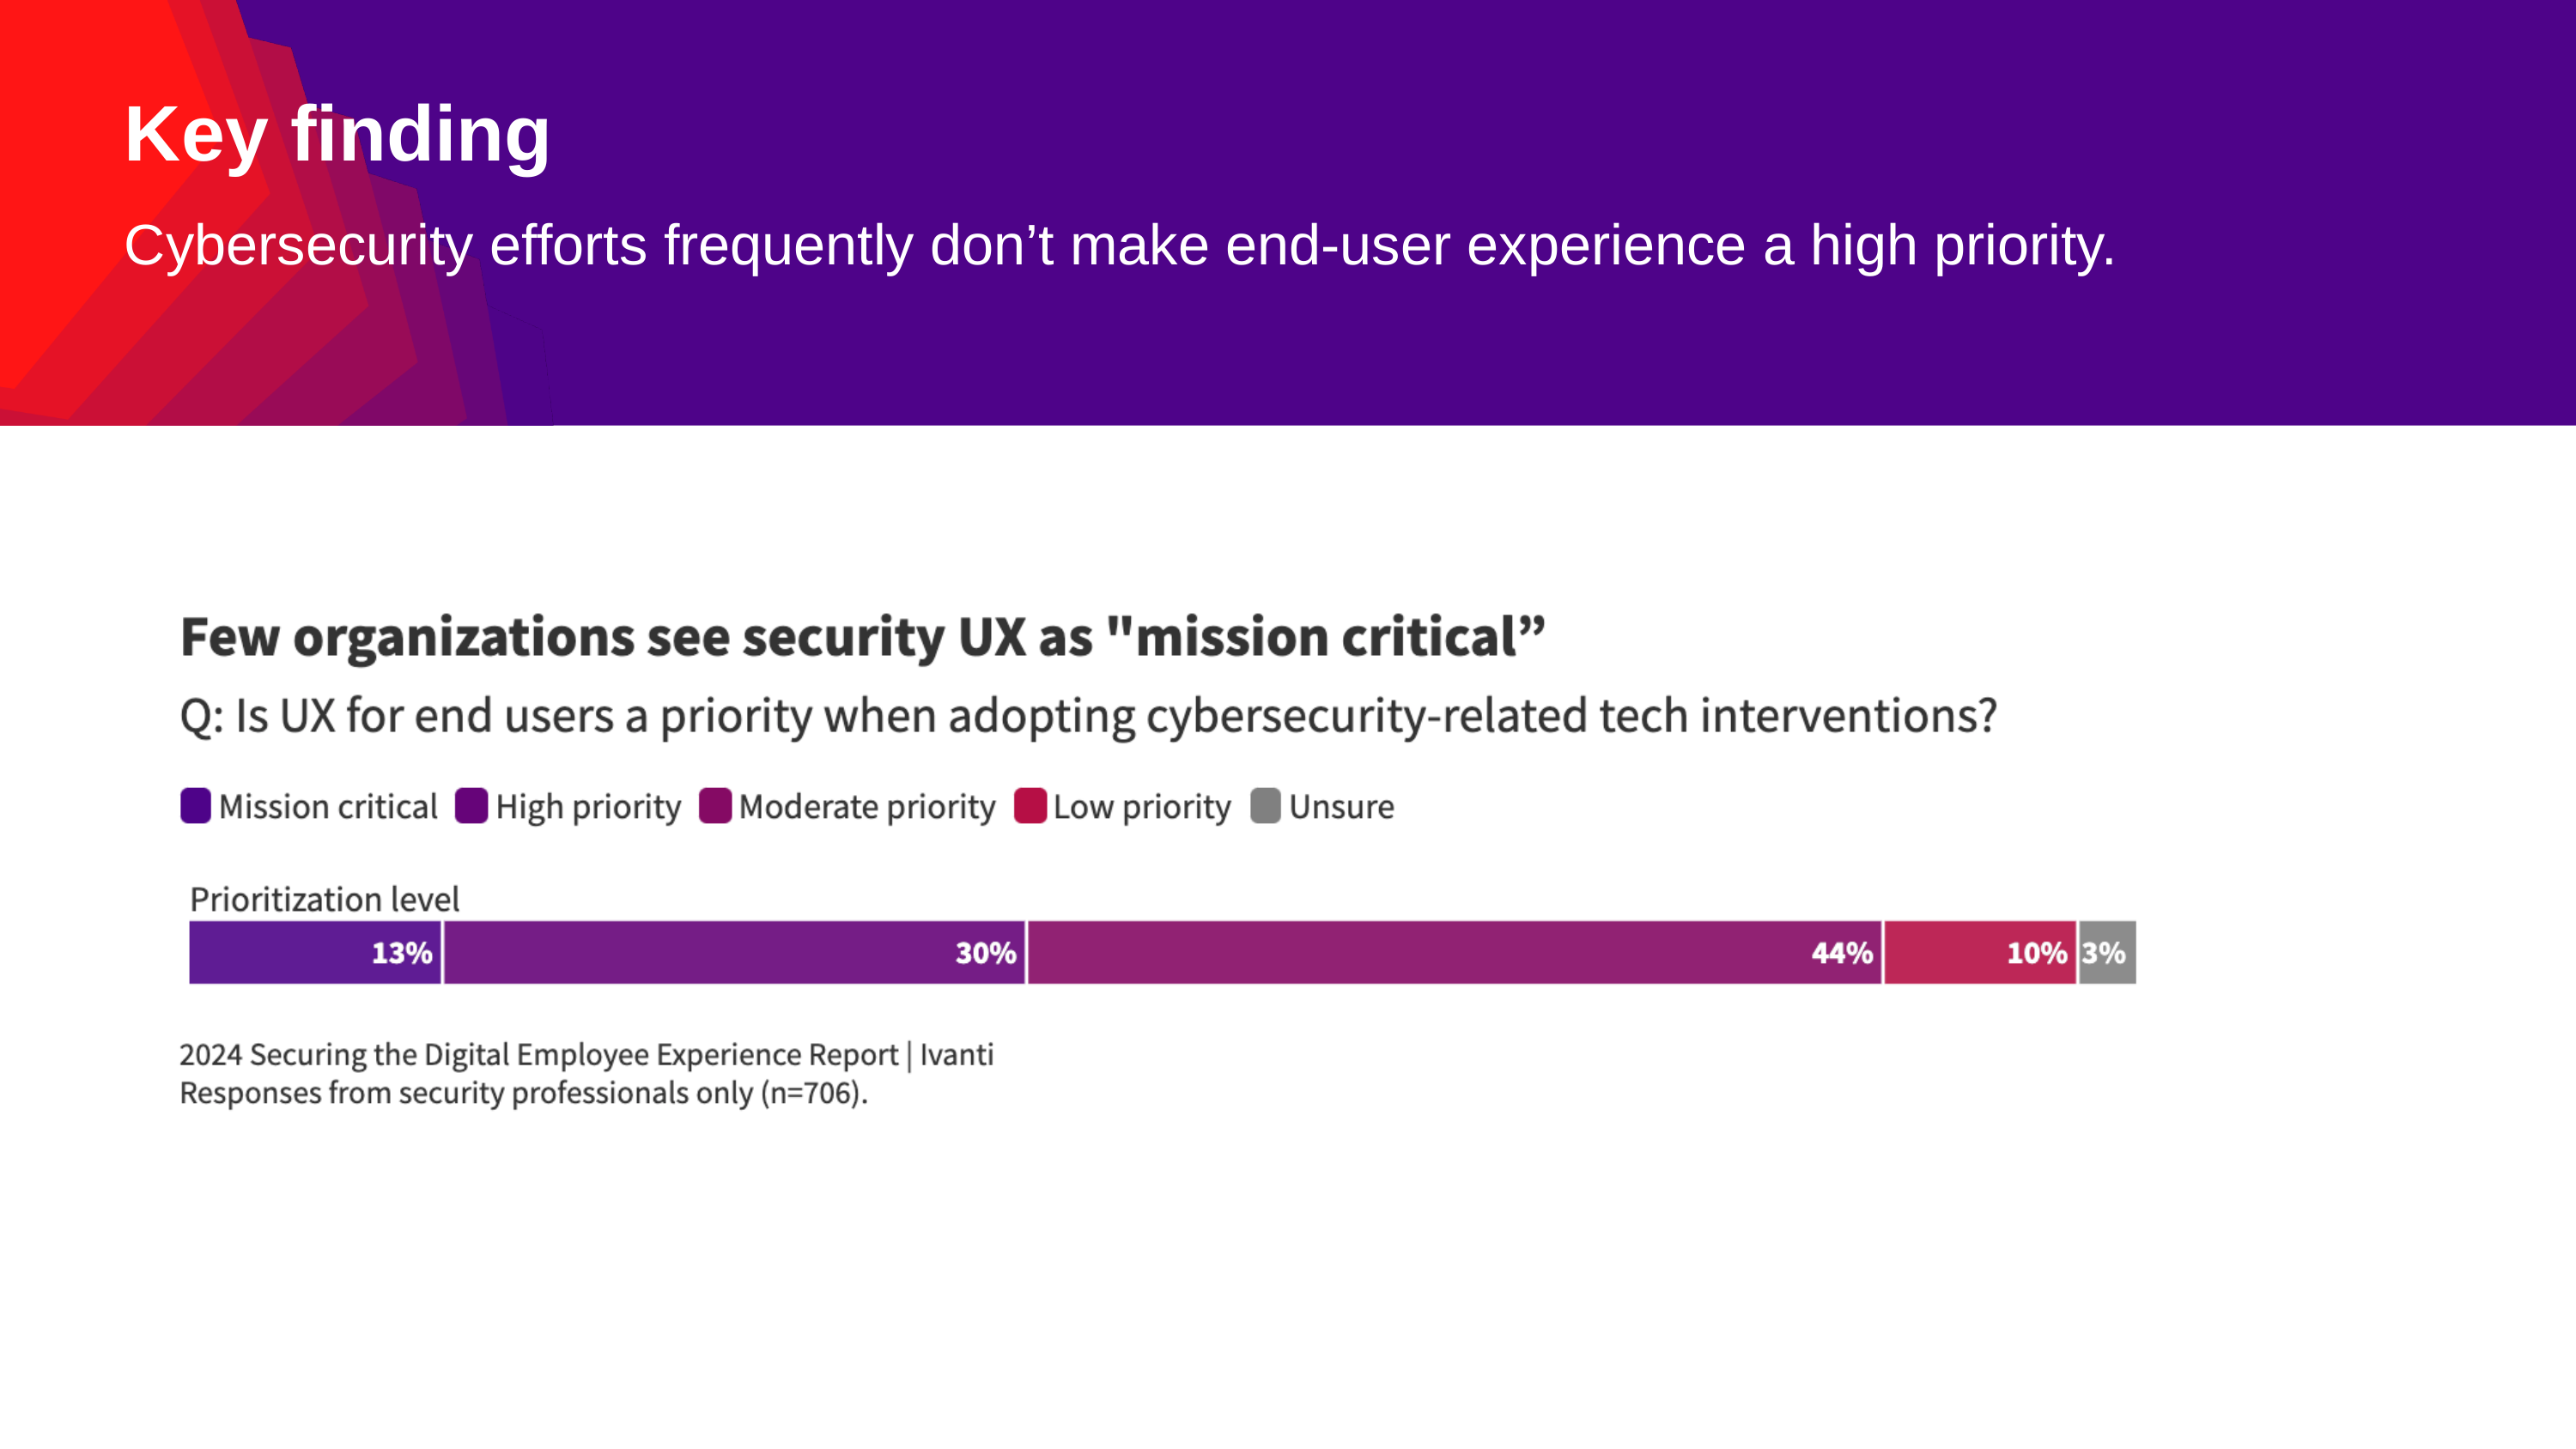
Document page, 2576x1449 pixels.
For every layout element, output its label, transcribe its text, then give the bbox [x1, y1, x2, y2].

text_box Cybersecurity efforts frequently don’t make end-user experience a high priority. [494, 208, 2253, 334]
picture [0, 0, 554, 490]
text_box Key finding [494, 82, 641, 208]
picture [153, 574, 2171, 1137]
text_box [494, 0, 2576, 427]
